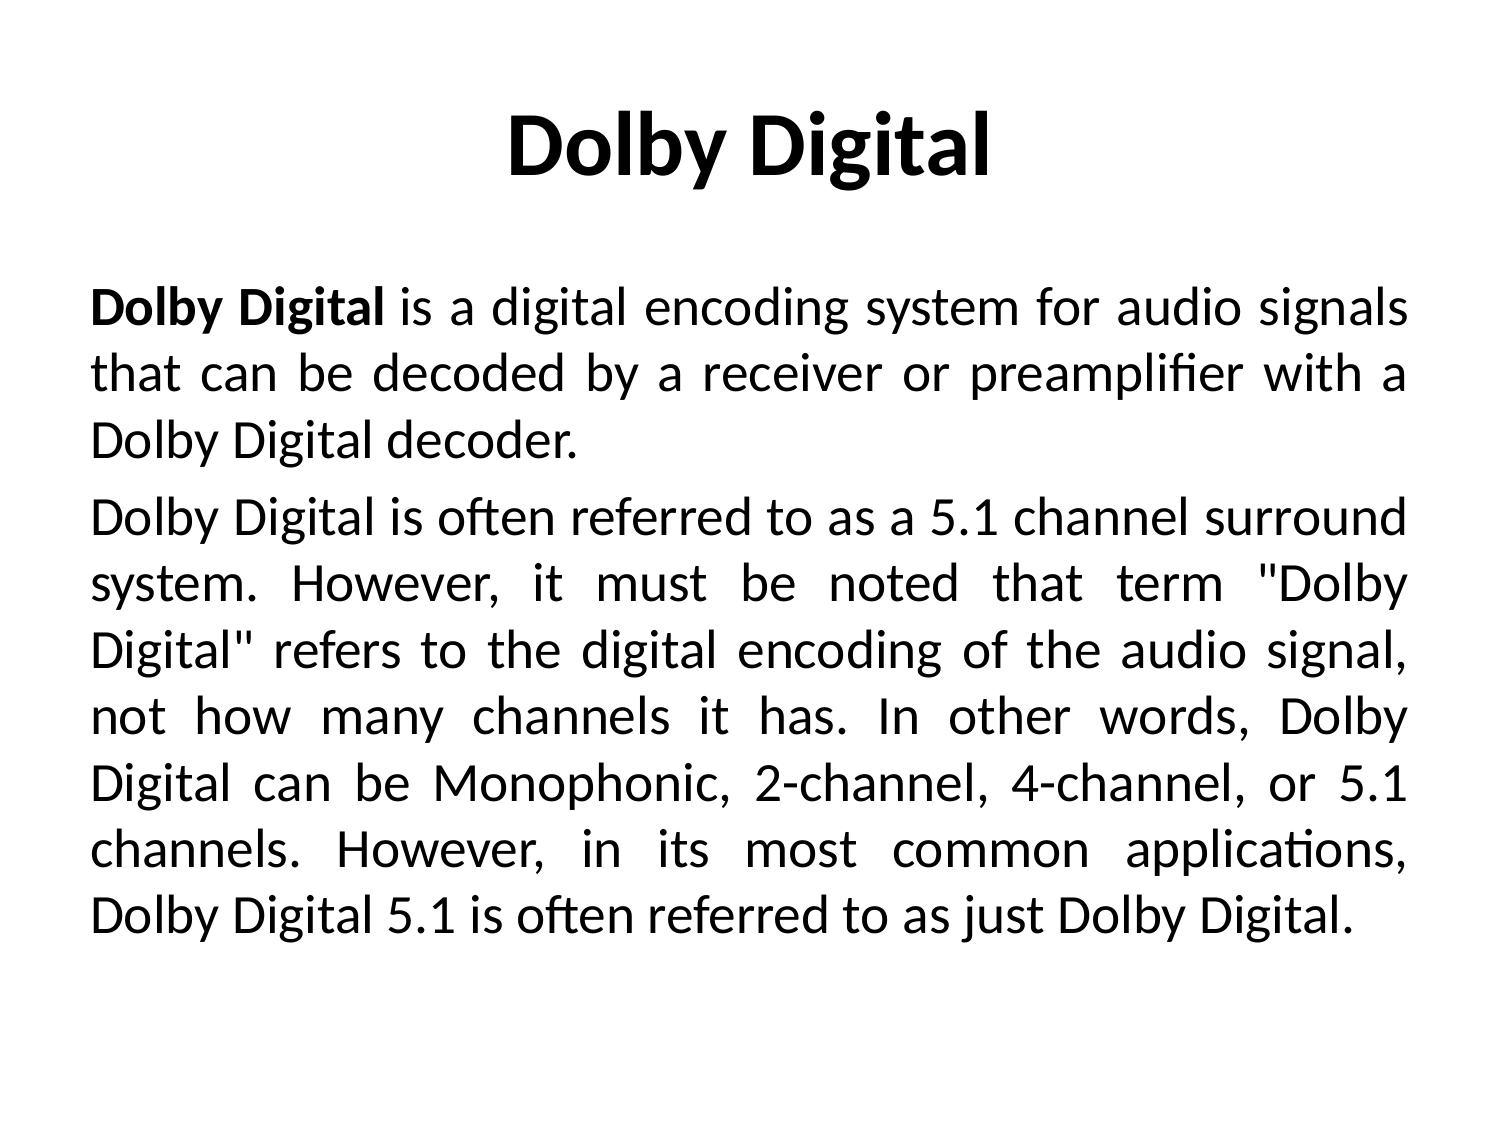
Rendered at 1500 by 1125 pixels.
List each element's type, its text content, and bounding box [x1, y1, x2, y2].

list Dolby Digital is a digital encoding system for audio signals that can be decoded by a receiver or preamplifier with a Dolby Digital decoder. Dolby Digital is often referred to as a 5.1 channel surround system. However, it must be noted that term "Dolby Digital" refers to the digital encoding of the audio signal, not how many channels it has. In other words, Dolby Digital can be Monophonic, 2-channel, 4-channel, or 5.1 channels. However, in its most common applications, Dolby Digital 5.1 is often referred to as just Dolby Digital. [75, 262, 1425, 1005]
title Dolby Digital [75, 45, 1425, 233]
